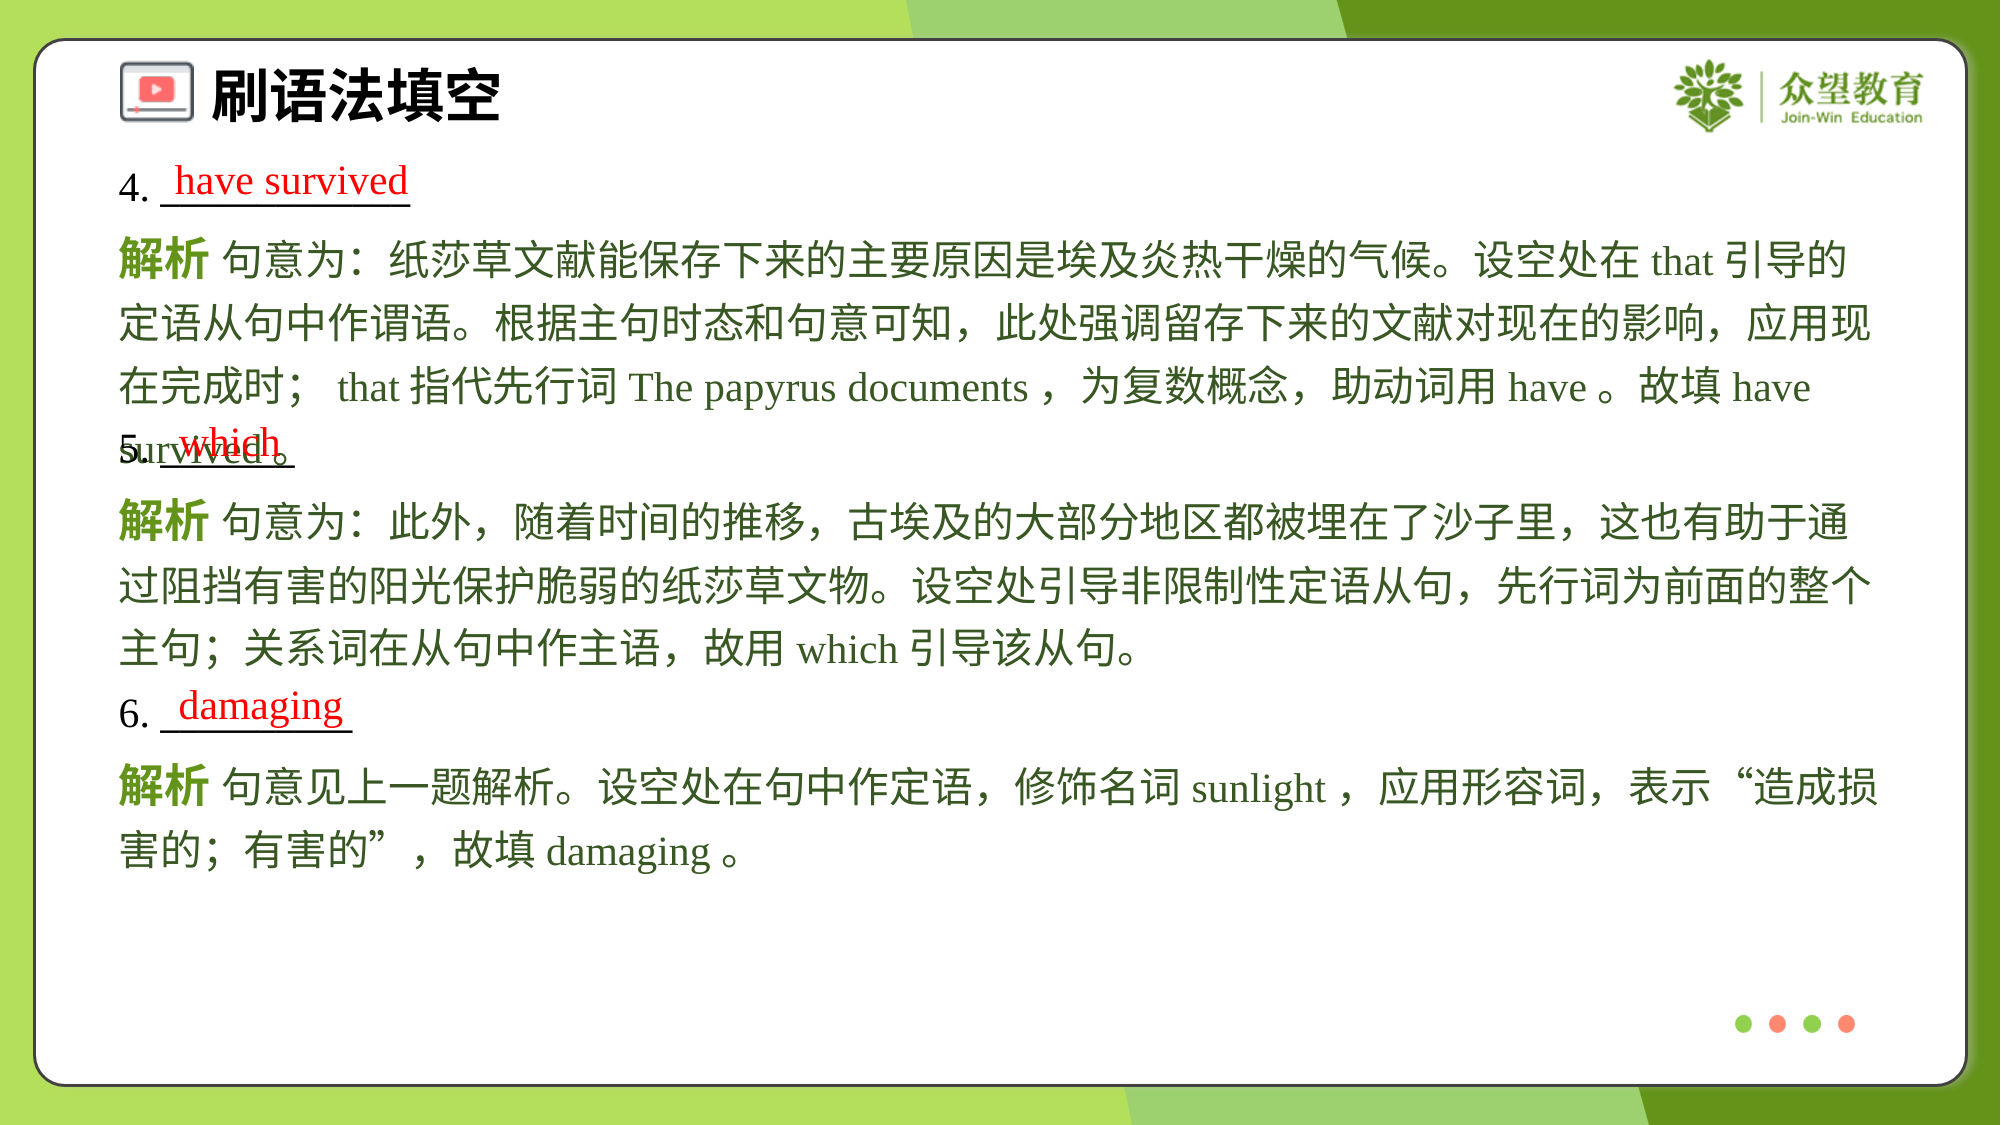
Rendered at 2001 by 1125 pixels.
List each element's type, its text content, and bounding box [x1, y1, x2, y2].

text_box 5. _______ [118, 408, 1883, 466]
text_box 4. _____________ [118, 146, 1883, 204]
text_box 解析 句意为：此外，随着时间的推移，古埃及的大部分地区都被埋在了沙子里，这也有助于通过阻挡有害的阳光保护脆弱的纸莎草文物。设空处引导非限制性定语从句，先行词为前面的整个主句；关系词在从句中作主语，故用which引导该从句。 [118, 478, 1883, 668]
text_box 6. __________ [118, 673, 1883, 731]
text_box 解析 句意见上一题解析。设空处在句中作定语，修饰名词sunlight，应用形容词，表示“造成损害的；有害的”，故填damaging。 [118, 742, 1883, 870]
text_box which [174, 402, 286, 460]
text_box damaging [174, 664, 348, 723]
picture [0, 0, 2000, 1125]
text_box 解析 句意为：纸莎草文献能保存下来的主要原因是埃及炎热干燥的气候。设空处在that引导的定语从句中作谓语。根据主句时态和句意可知，此处强调留存下来的文献对现在的影响，应用现在完成时；that指代先行词The papyrus documents，为复数概念，助动词用have。故填have survived。 [118, 215, 1883, 405]
text_box have survived [165, 140, 418, 198]
